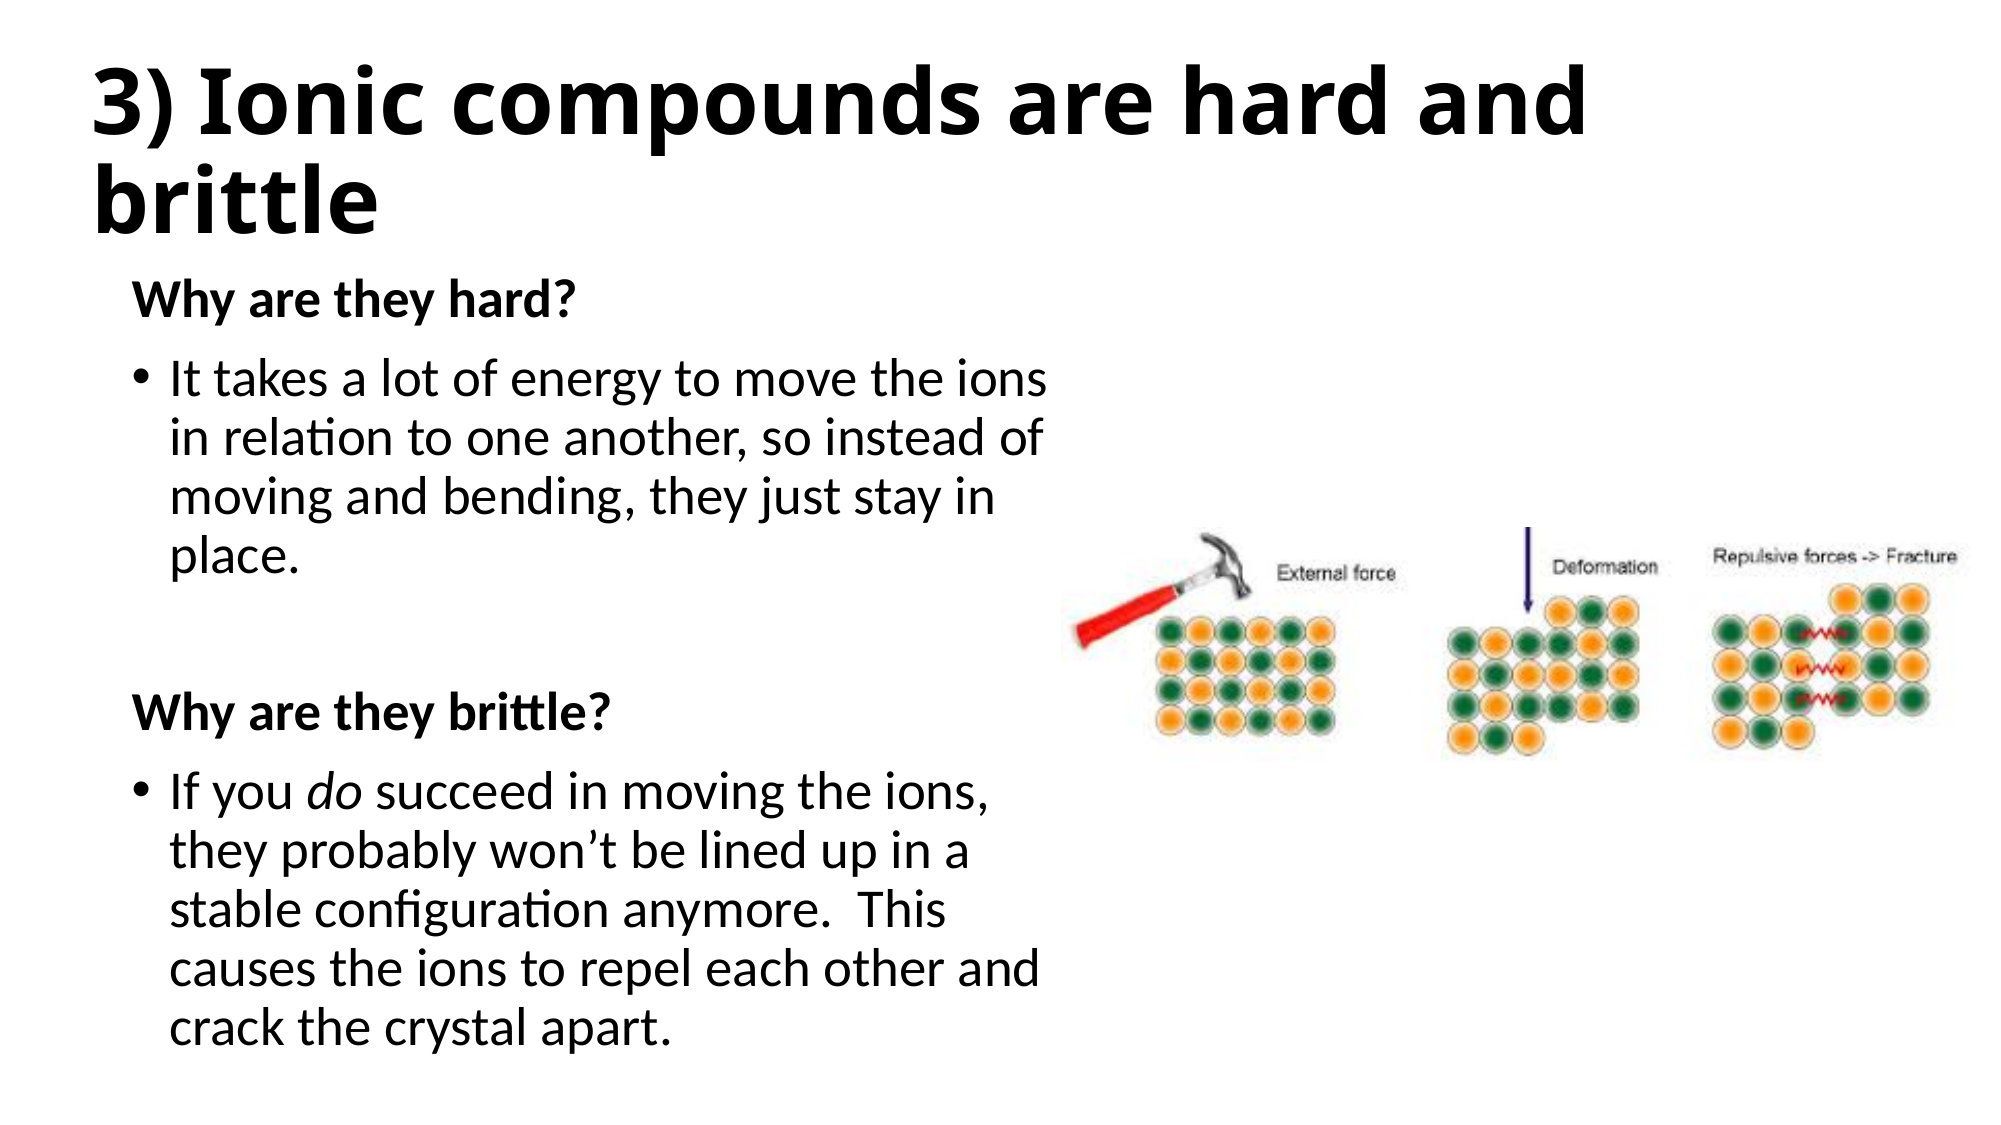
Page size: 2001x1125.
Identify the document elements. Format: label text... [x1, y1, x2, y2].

list Why are they hard? It takes a lot of energy to move the ions in relation to one another, so instead of moving and bending, they just stay in place. Why are they brittle? If you do succeed in moving the ions, they probably won’t be lined up in a stable configuration anymore. This causes the ions to repel each other and crack the crystal apart. [116, 263, 1104, 1065]
title 3) Ionic compounds are hard and brittle [76, 45, 1802, 264]
picture [1061, 527, 1977, 765]
